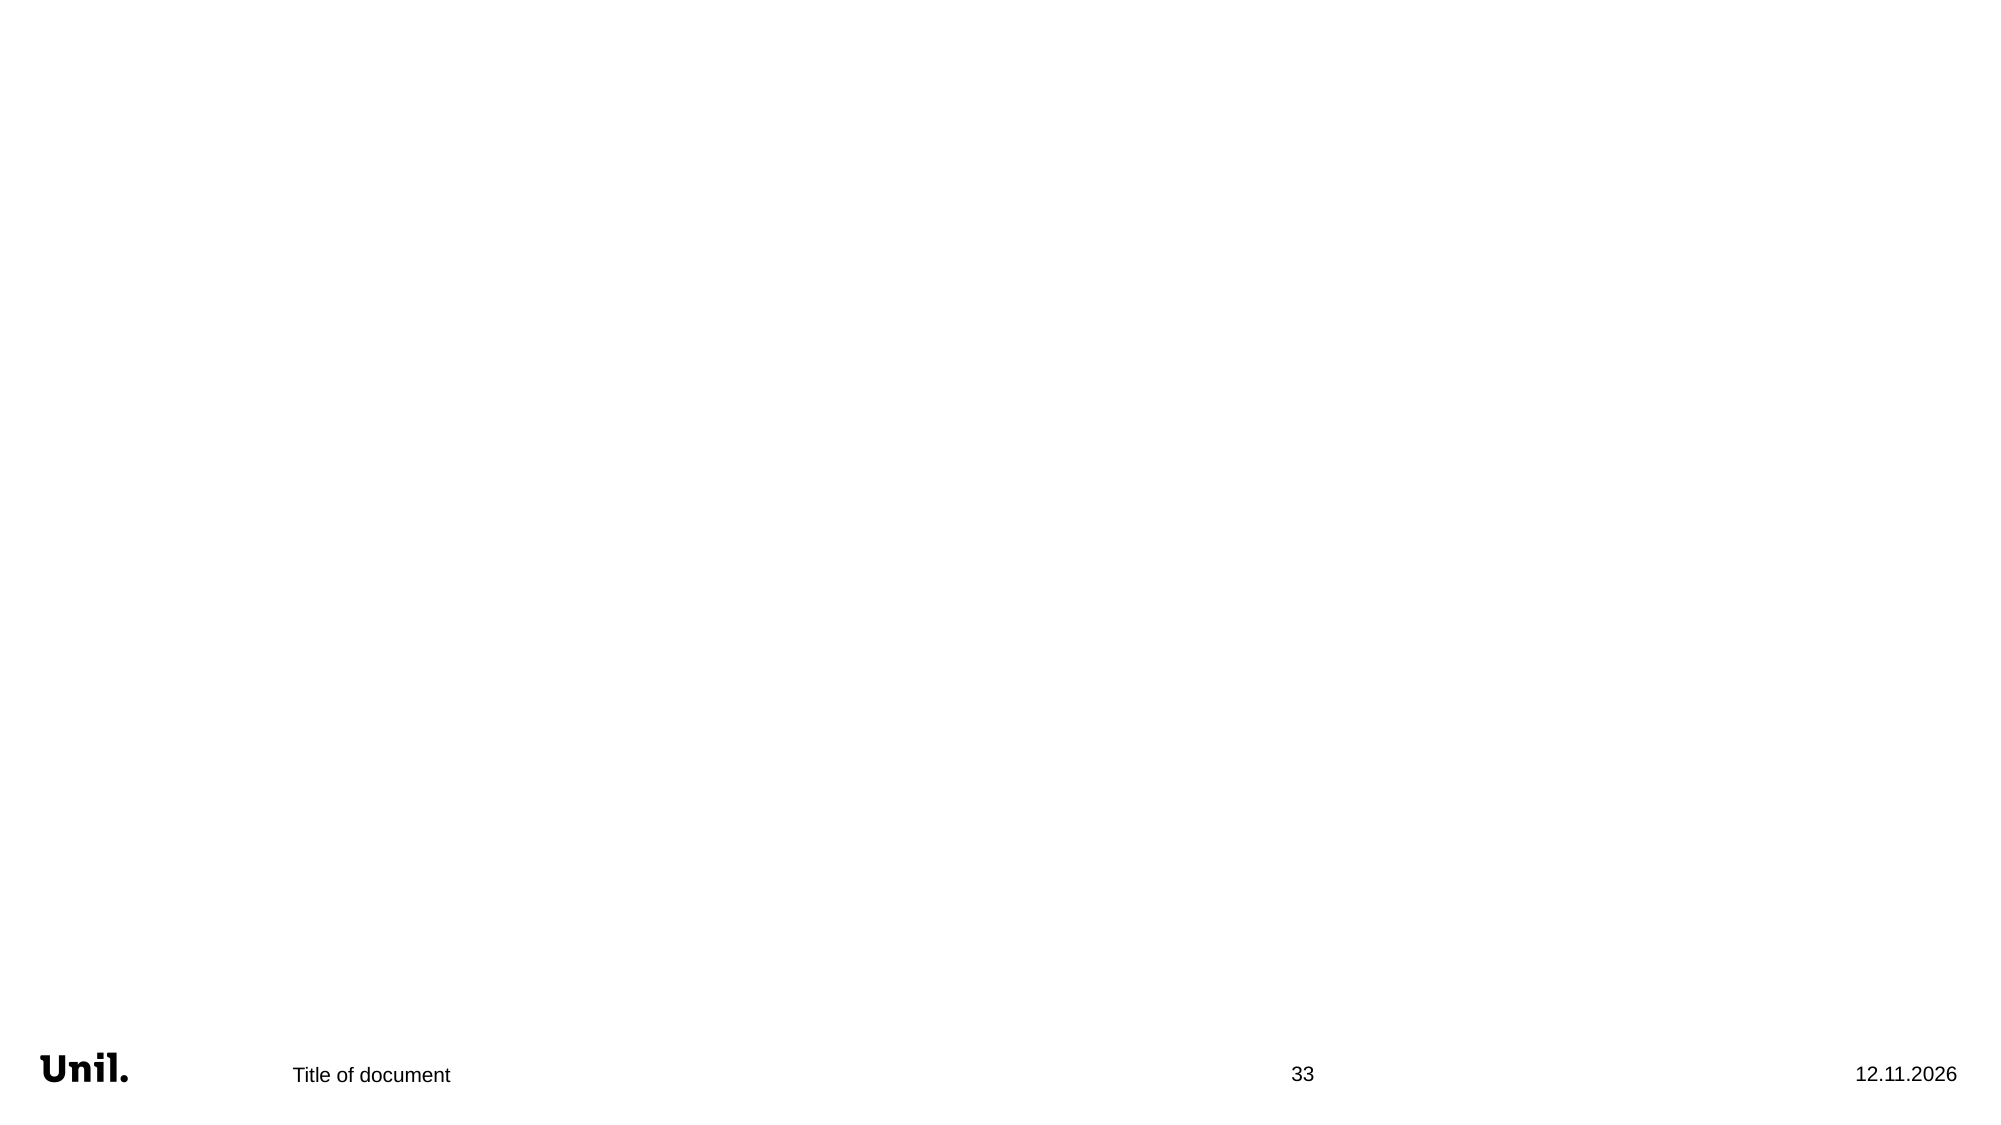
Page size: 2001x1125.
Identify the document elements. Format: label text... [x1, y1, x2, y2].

footer Title of document [292, 1011, 1048, 1087]
slide_number 33 [1250, 1037, 1355, 1086]
picture [27, 1042, 141, 1095]
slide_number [1789, 1026, 1958, 1086]
